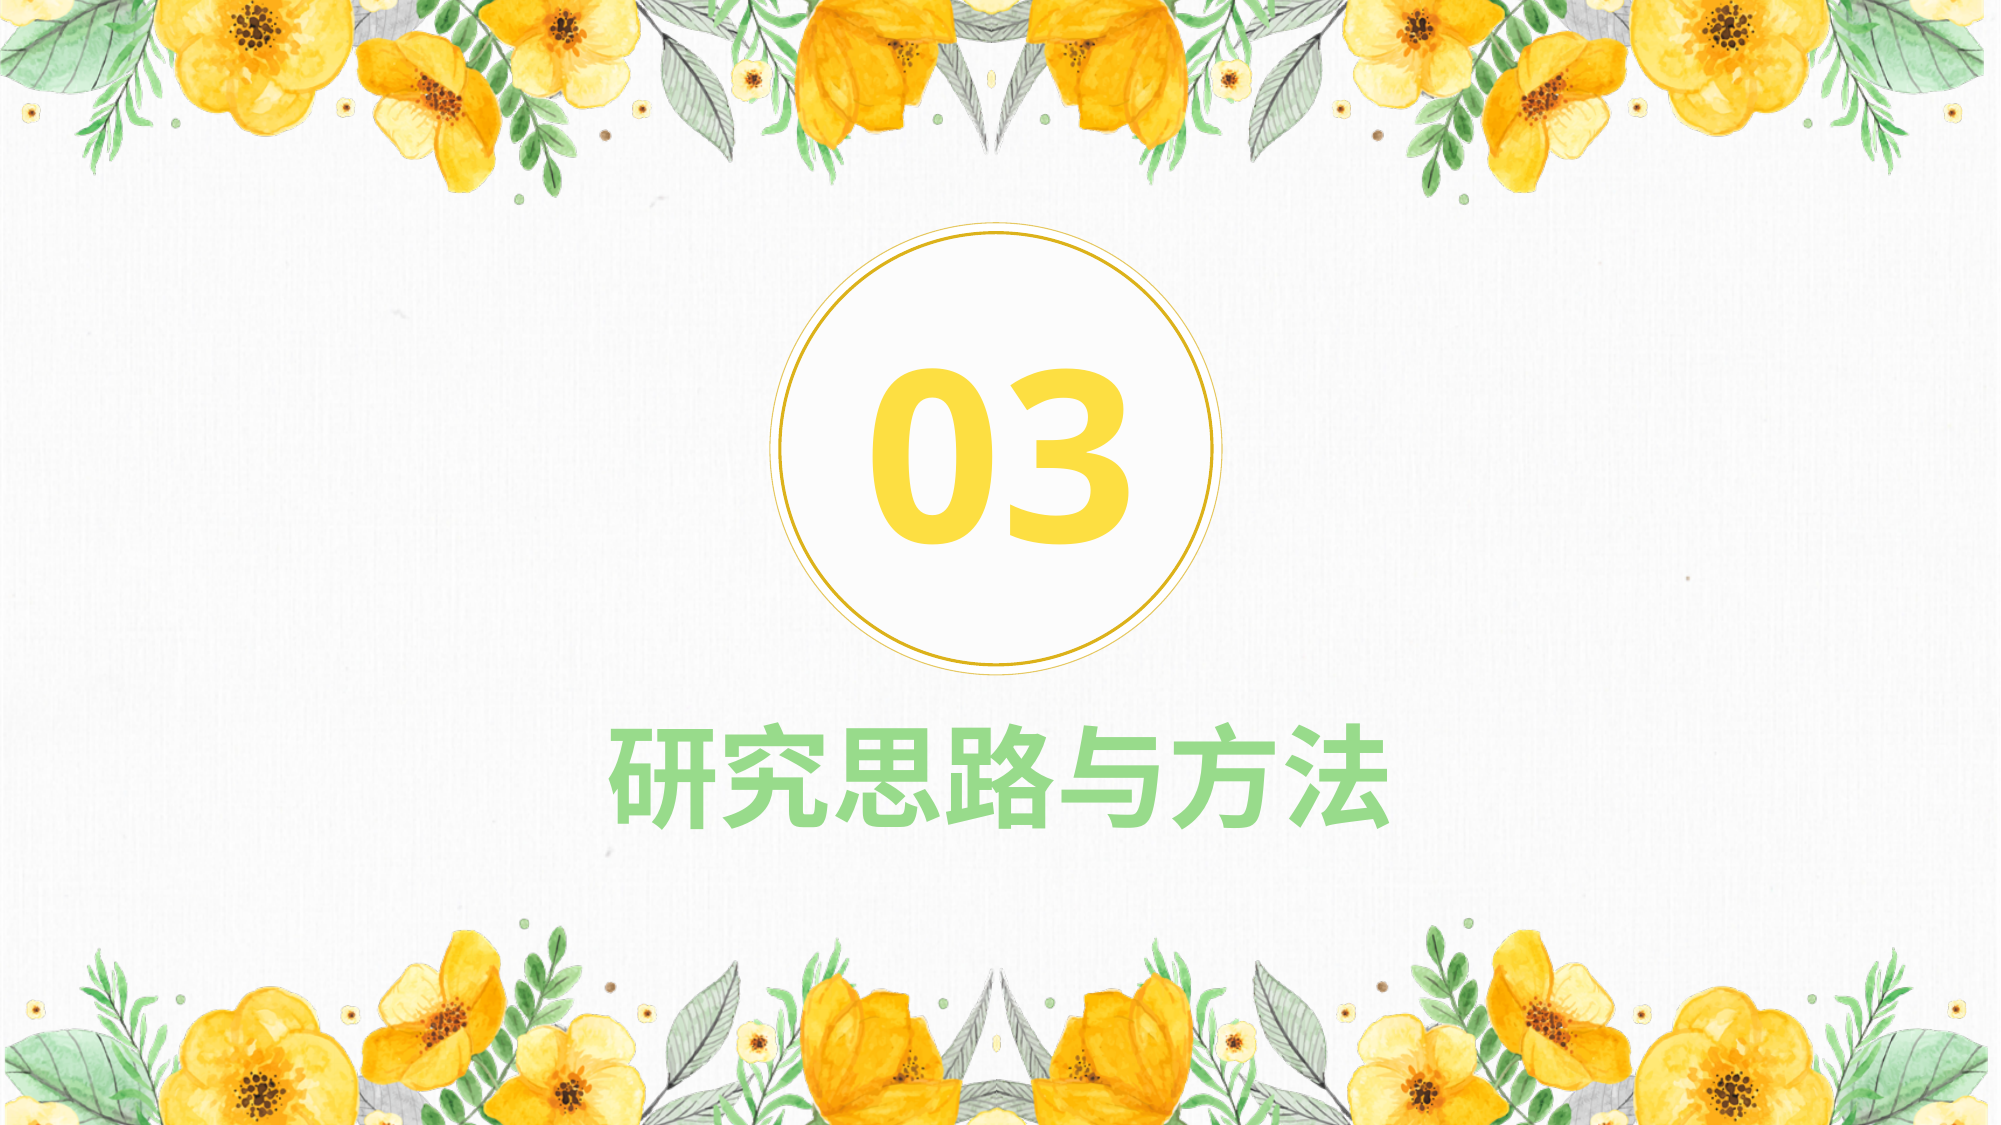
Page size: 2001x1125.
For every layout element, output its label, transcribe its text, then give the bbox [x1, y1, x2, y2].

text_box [0, 0, 1984, 221]
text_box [769, 222, 1223, 675]
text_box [4, 902, 1988, 1125]
picture [0, 0, 2001, 1125]
text_box 研究思路与方法 [474, 707, 1526, 902]
